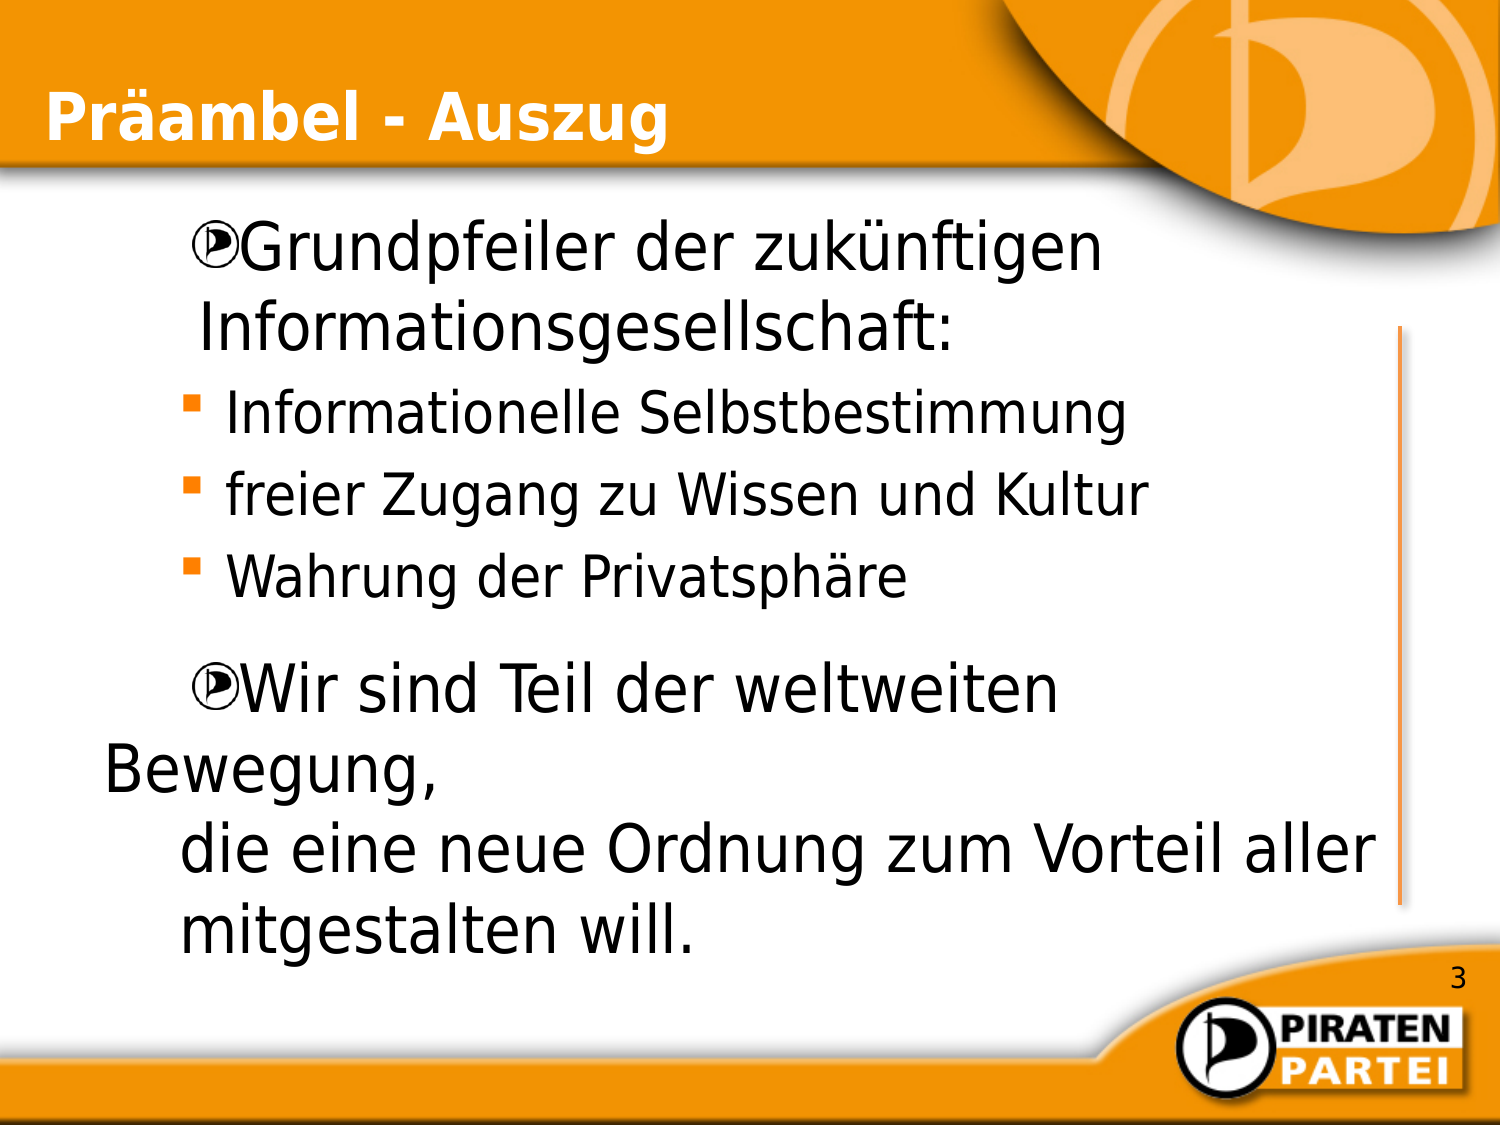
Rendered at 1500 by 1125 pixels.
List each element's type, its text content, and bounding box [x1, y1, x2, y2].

title Präambel - Auszug [29, 66, 1377, 161]
slide_number 3 [1387, 952, 1483, 1001]
picture [0, 0, 1500, 1125]
list Grundpfeiler der zukünftigen Informationsgesellschaft: Informationelle Selbstbestimmung freier Zugang zu Wissen und Kultur Wahrung der Privatsphäre Wir sind Teil der weltweiten Bewegung, die eine neue Ordnung zum Vorteil aller mitgestalten will. [88, 196, 1400, 1005]
